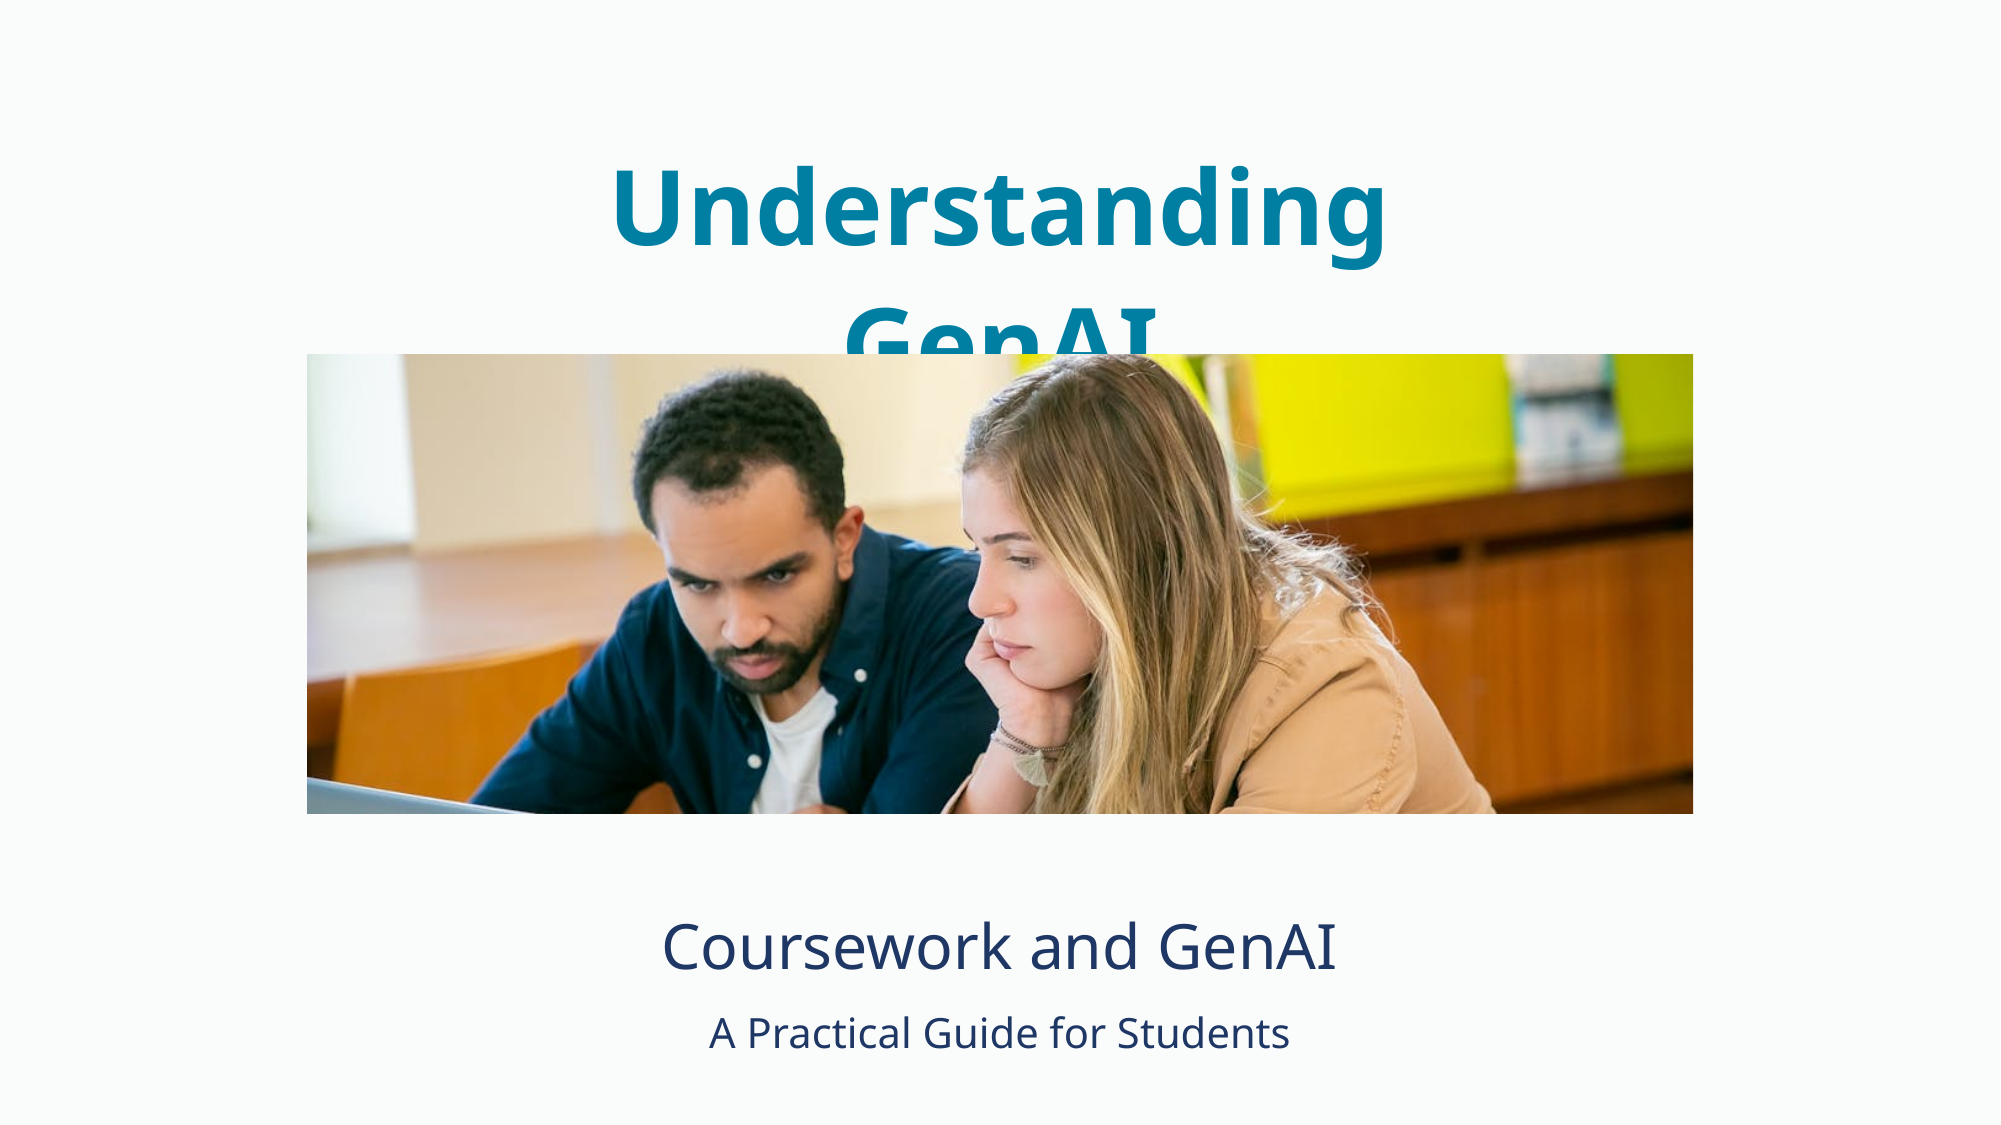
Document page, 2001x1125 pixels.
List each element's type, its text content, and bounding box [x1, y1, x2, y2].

title Coursework and GenAI A Practical Guide for Students [612, 862, 1388, 1102]
list Understanding GenAI [426, 121, 1574, 223]
picture [306, 354, 1694, 814]
